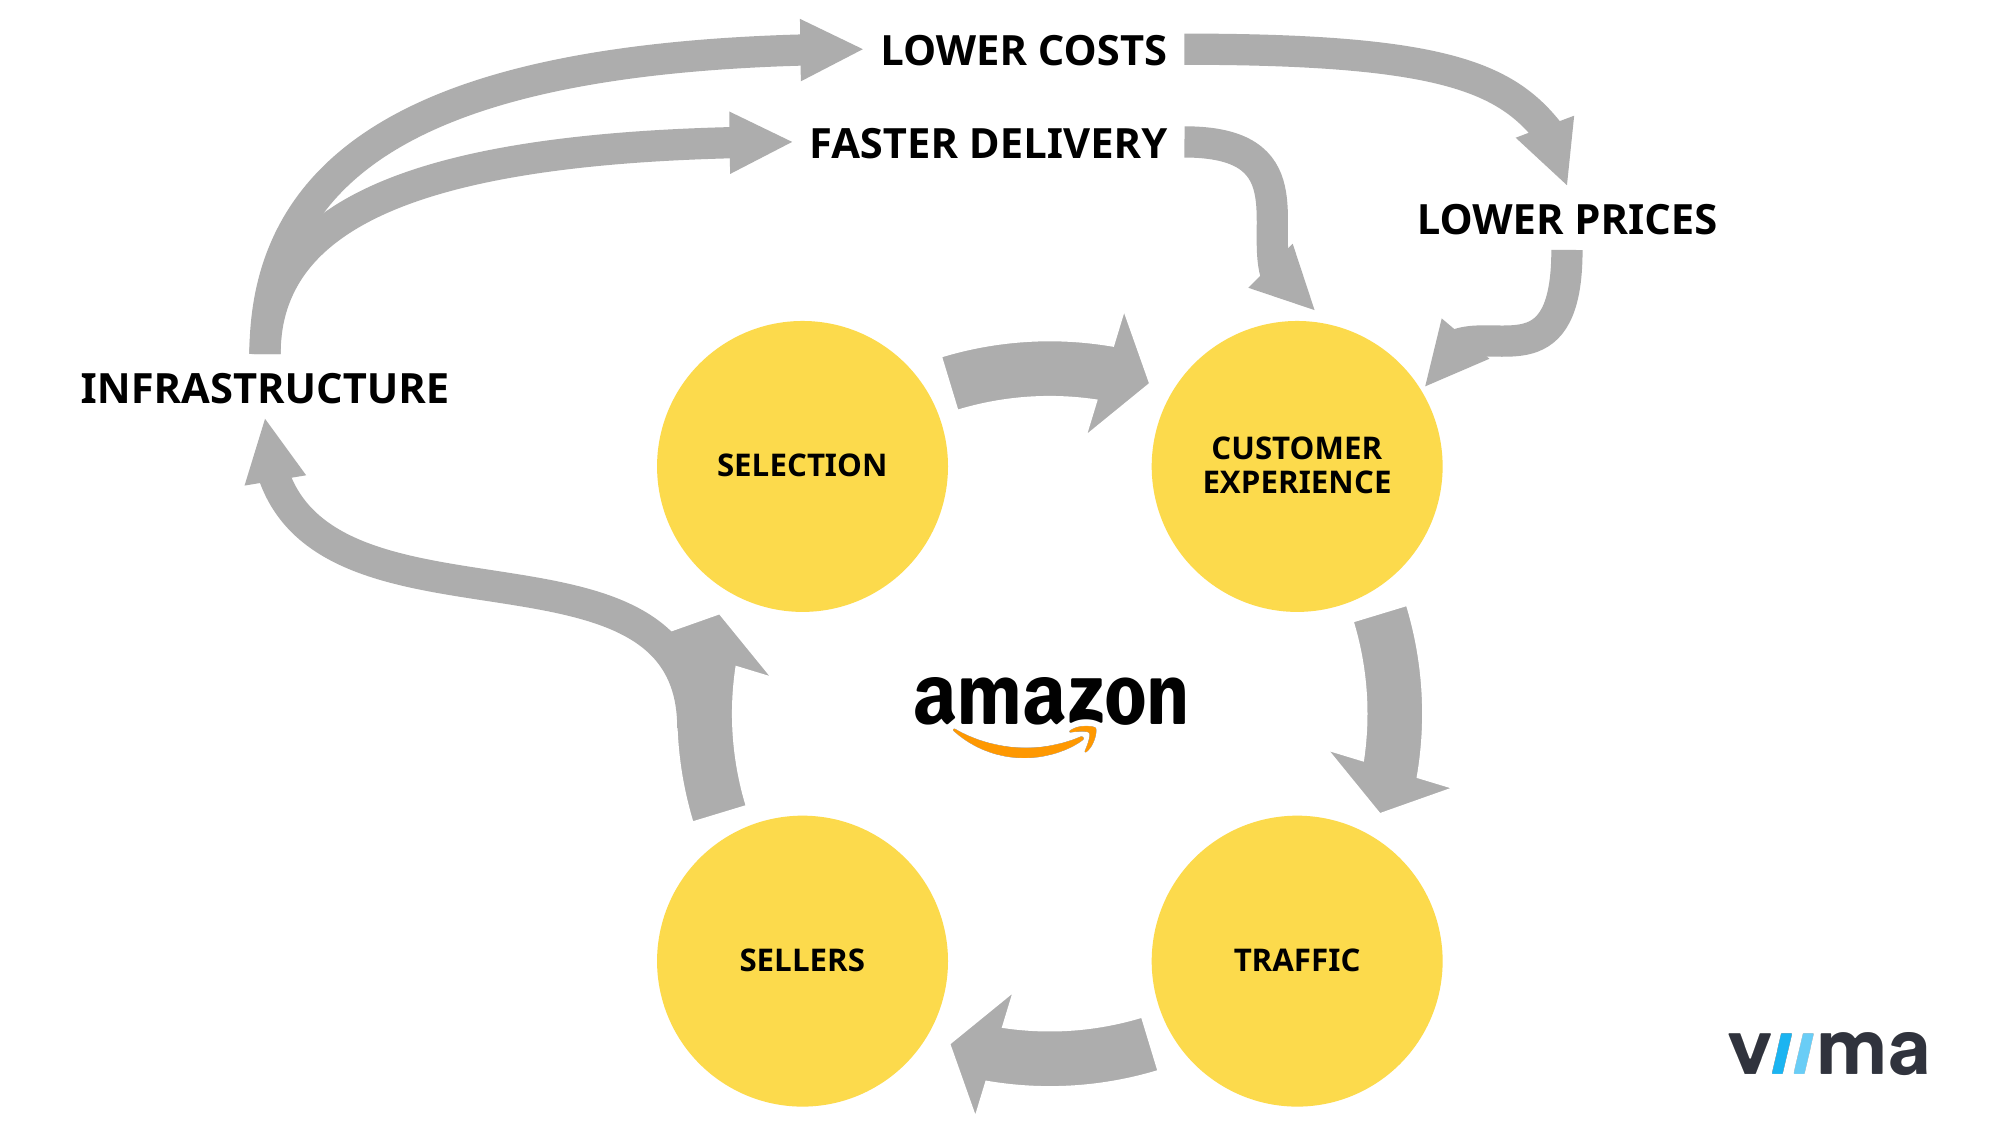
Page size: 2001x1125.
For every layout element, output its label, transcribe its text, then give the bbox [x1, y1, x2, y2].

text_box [265, 419, 693, 728]
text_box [635, 0, 717, 501]
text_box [1184, 142, 1315, 311]
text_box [432, 302, 1667, 1125]
text_box LOWER PRICES [1399, 185, 1735, 250]
text_box FASTER DELIVERY [792, 109, 1184, 175]
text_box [422, 0, 635, 419]
picture [1712, 1012, 1943, 1095]
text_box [1428, 247, 1564, 390]
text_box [411, 0, 422, 419]
text_box LOWER COSTS [862, 16, 1185, 82]
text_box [1184, 49, 1567, 186]
text_box INFRASTRUCTURE [63, 354, 411, 419]
